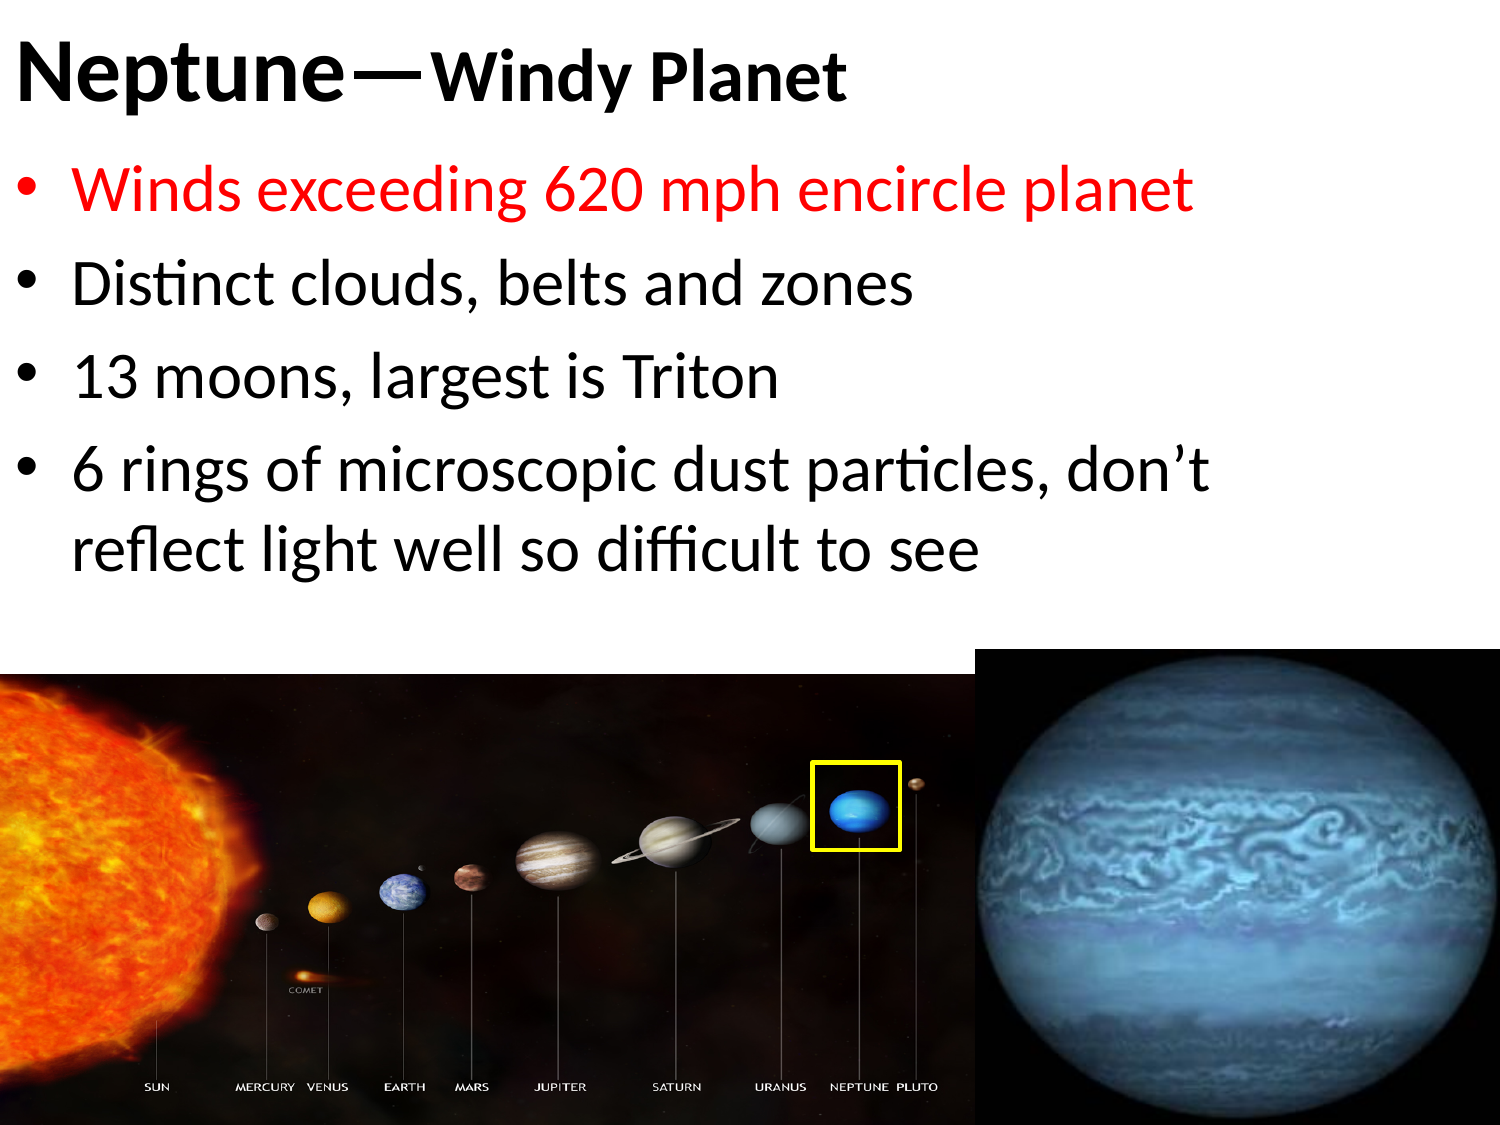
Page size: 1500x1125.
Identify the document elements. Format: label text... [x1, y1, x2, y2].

picture [0, 649, 1500, 1125]
list Winds exceeding 620 mph encircle planet Distinct clouds, belts and zones 13 moons, largest is Triton 6 rings of microscopic dust particles, don’t reflect light well so difficult to see [0, 137, 1400, 673]
title Neptune—Windy Planet [0, 0, 1350, 130]
